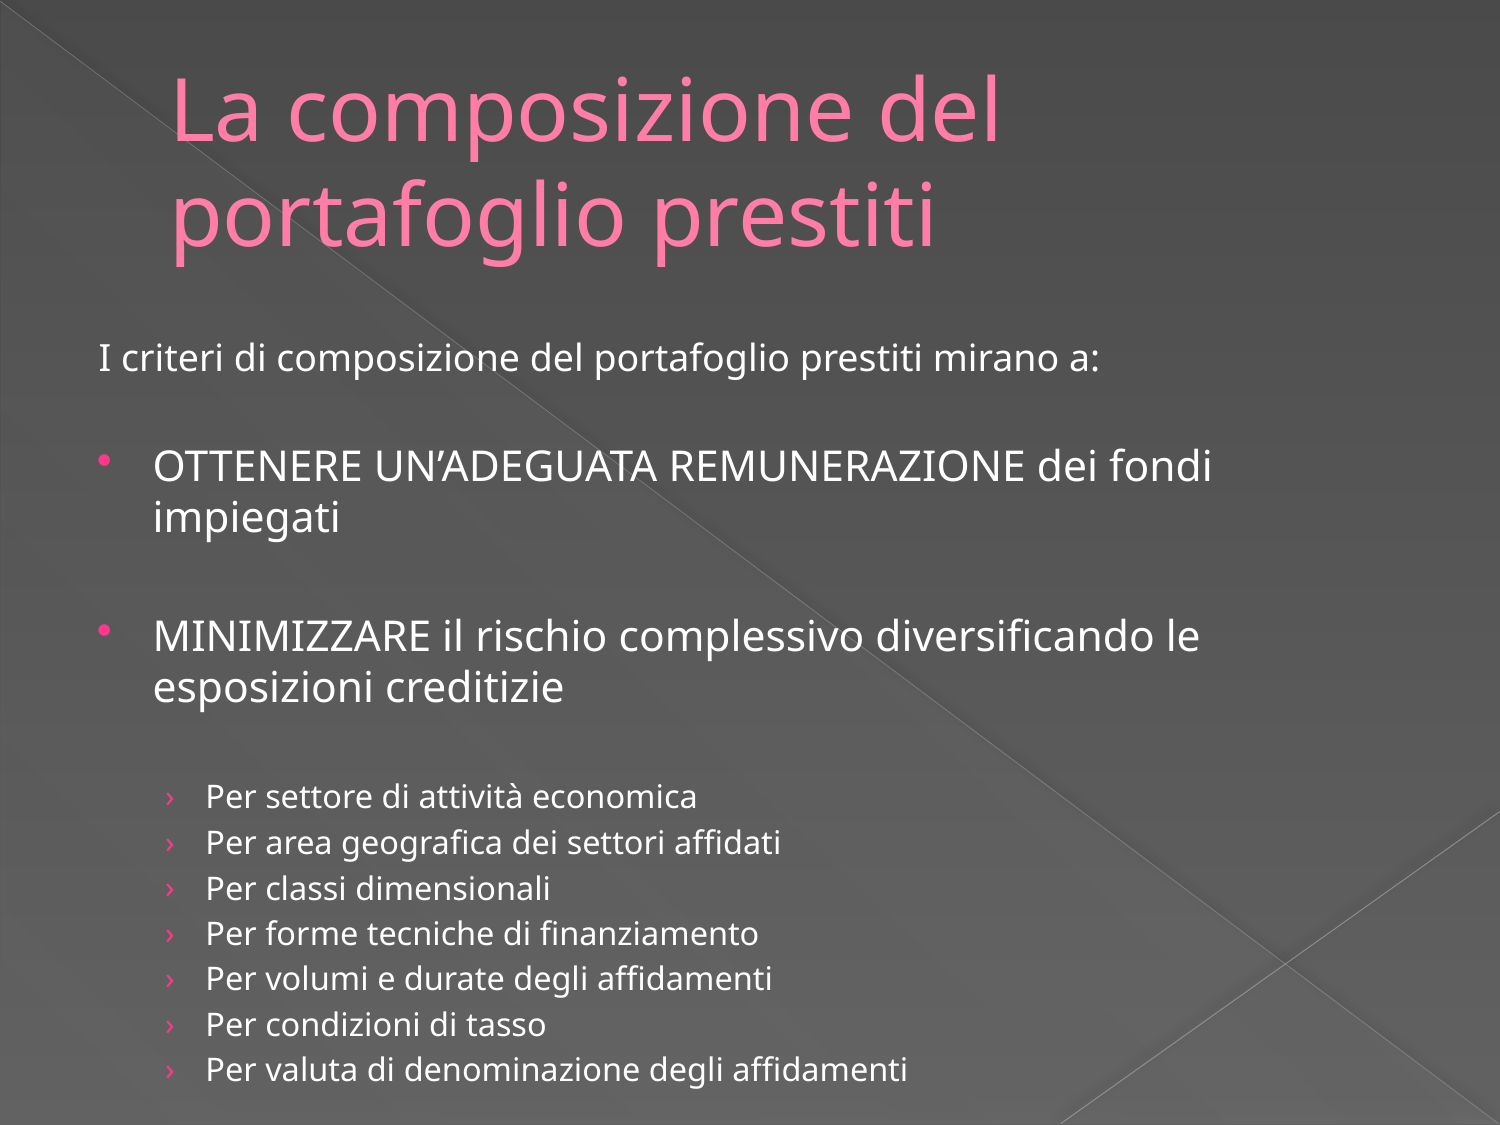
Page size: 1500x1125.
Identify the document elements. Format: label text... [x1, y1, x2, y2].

title La composizione del portafoglio prestiti [75, 43, 1425, 274]
list I criteri di composizione del portafoglio prestiti mirano a: OTTENERE UN’ADEGUATA REMUNERAZIONE dei fondi impiegati MINIMIZZARE il rischio complessivo diversificando le esposizioni creditizie Per settore di attività economica Per area geografica dei settori affidati Per classi dimensionali Per forme tecniche di finanziamento Per volumi e durate degli affidamenti Per condizioni di tasso Per valuta di denominazione degli affidamenti [75, 326, 1425, 1106]
